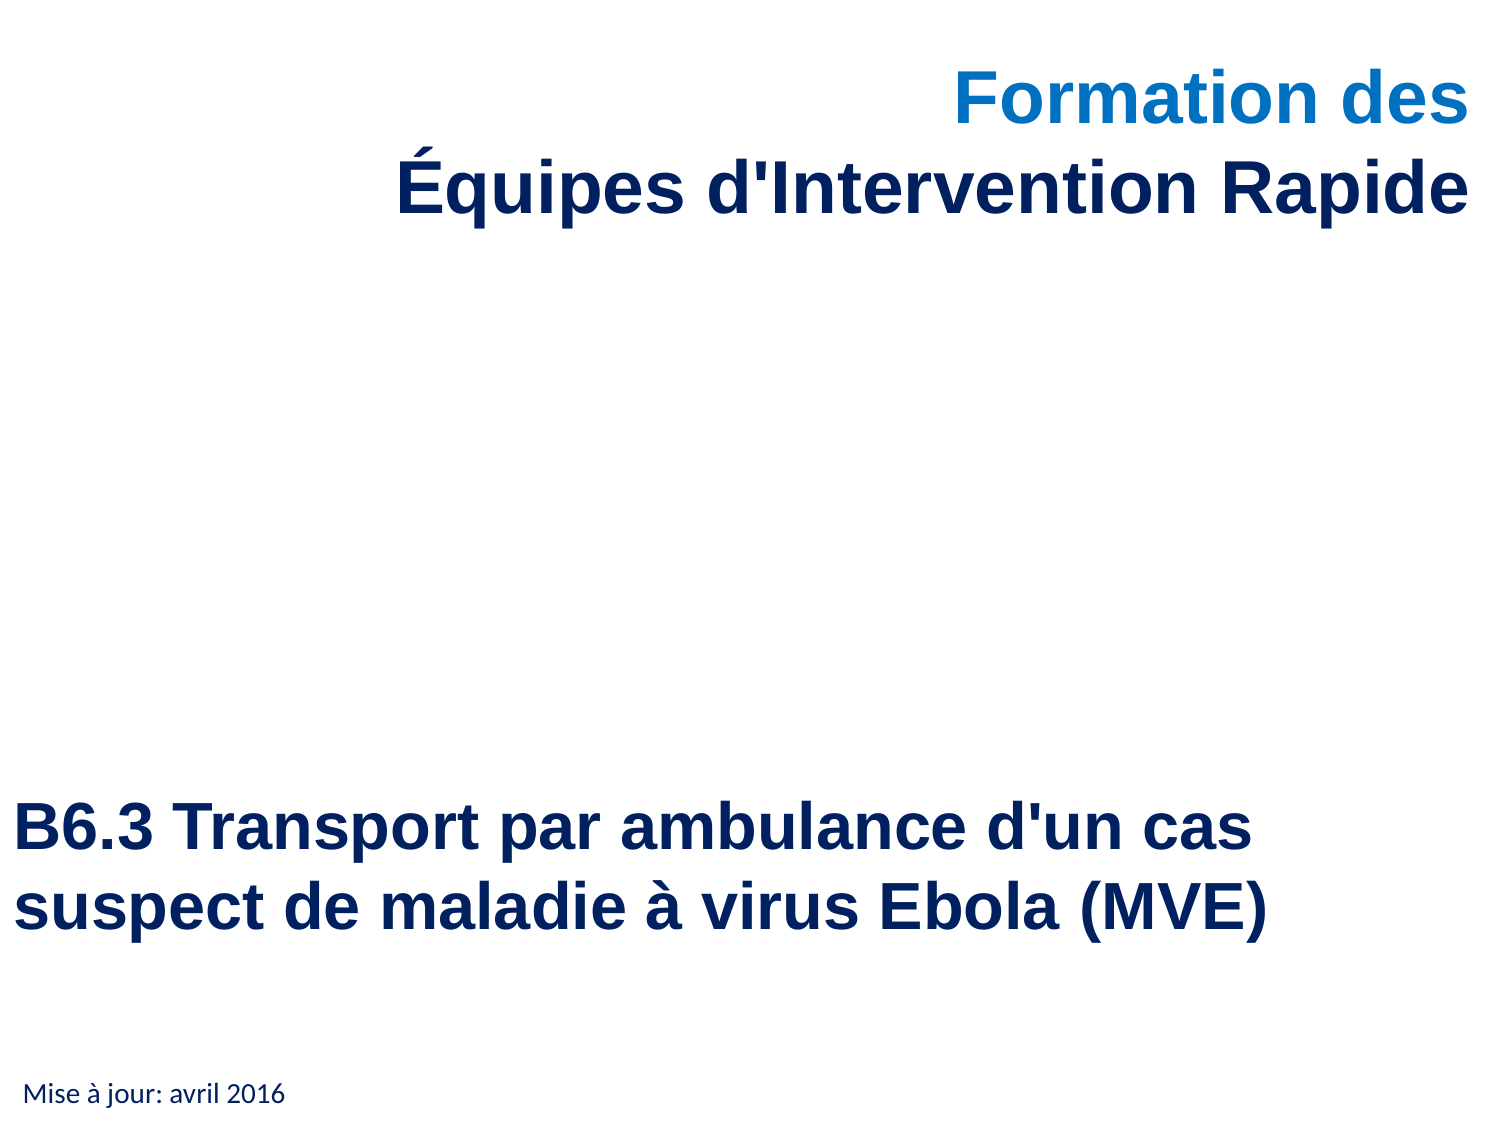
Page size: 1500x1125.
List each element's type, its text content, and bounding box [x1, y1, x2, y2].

text_box B6.3 Transport par ambulance d'un cas suspect de maladie à virus Ebola (MVE) [5, 775, 1294, 951]
text_box Mise à jour: avril 2016 [7, 1067, 301, 1117]
text_box Formation des Équipes d'Intervention Rapide [377, 48, 1471, 229]
